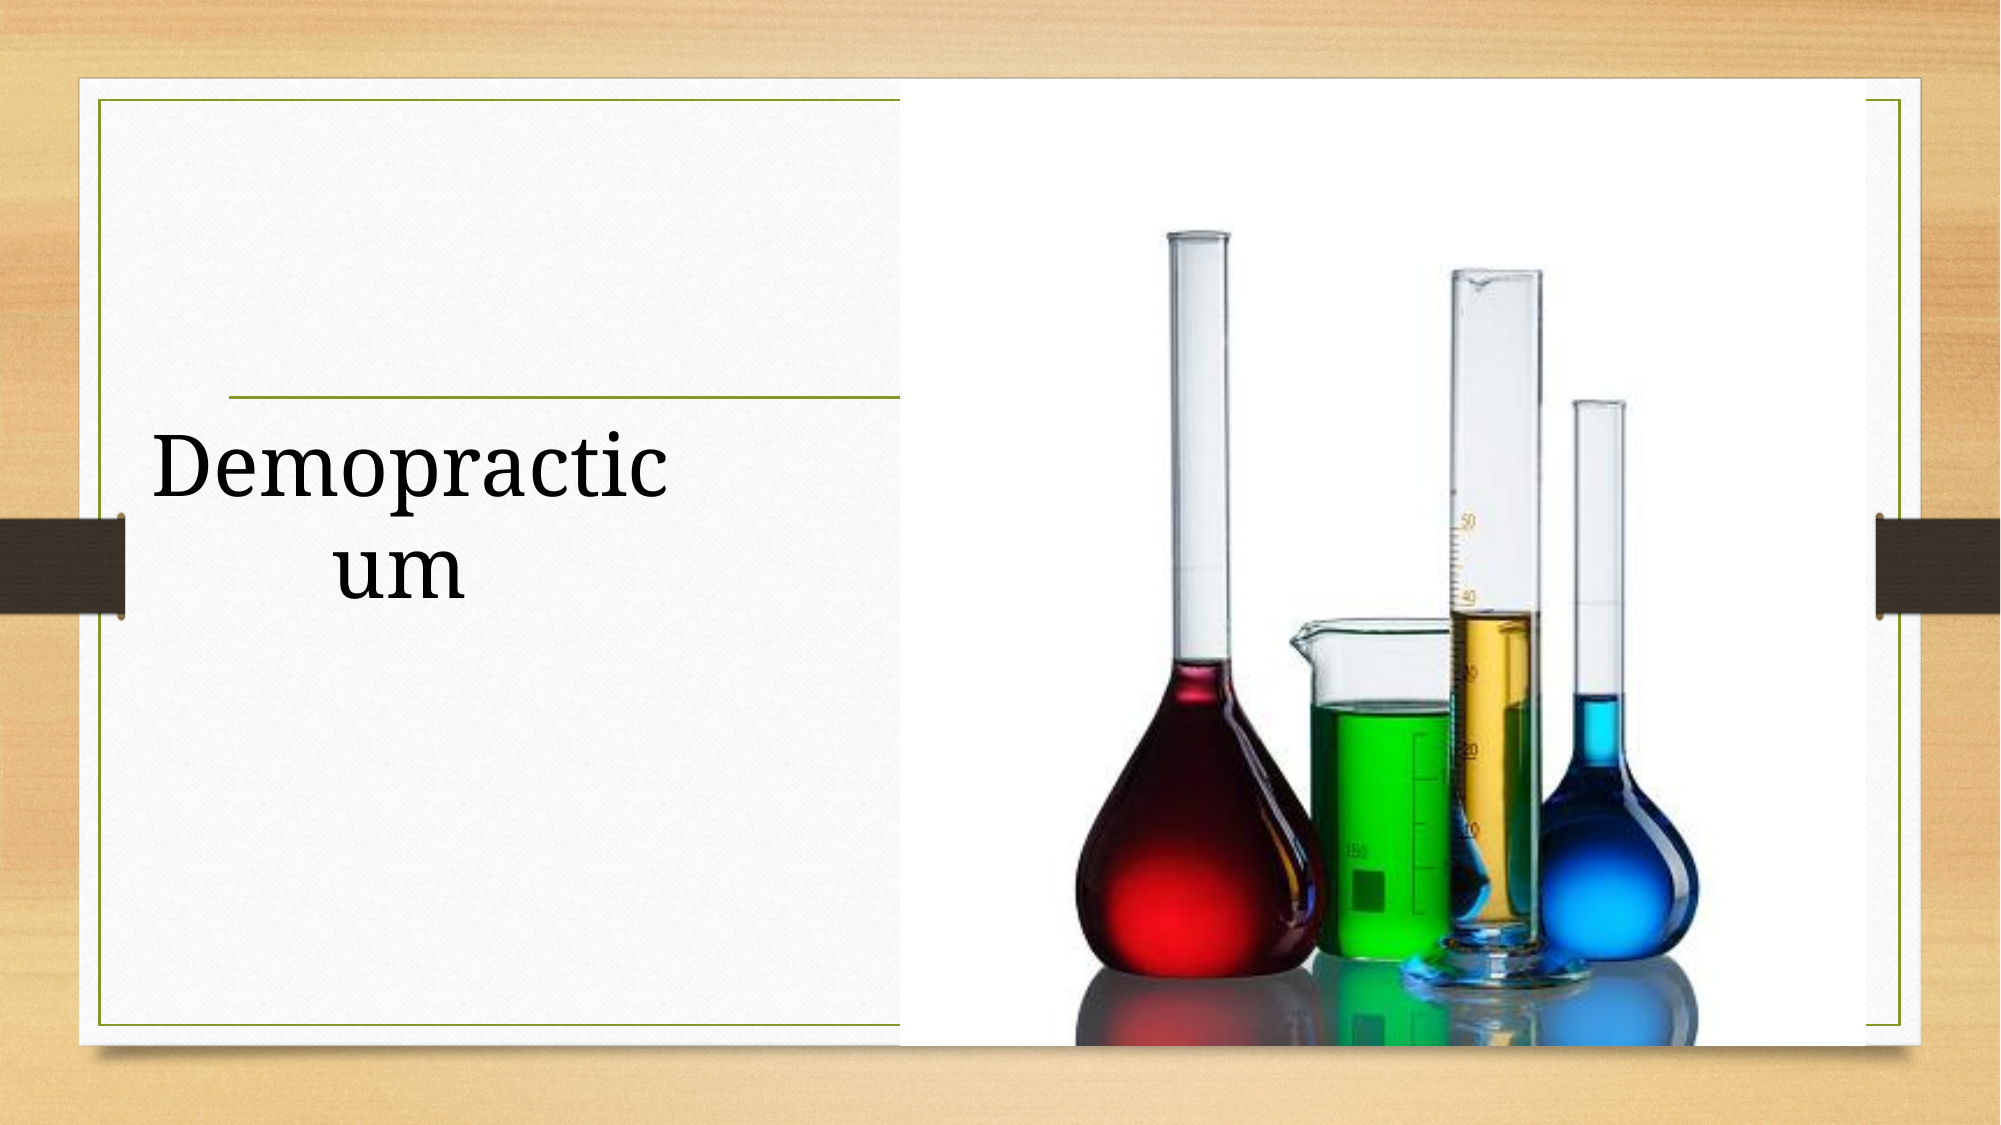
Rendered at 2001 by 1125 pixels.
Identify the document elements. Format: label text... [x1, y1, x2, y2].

title Demopracticum [110, 149, 711, 624]
picture [0, 0, 2001, 1125]
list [900, 80, 1866, 1046]
